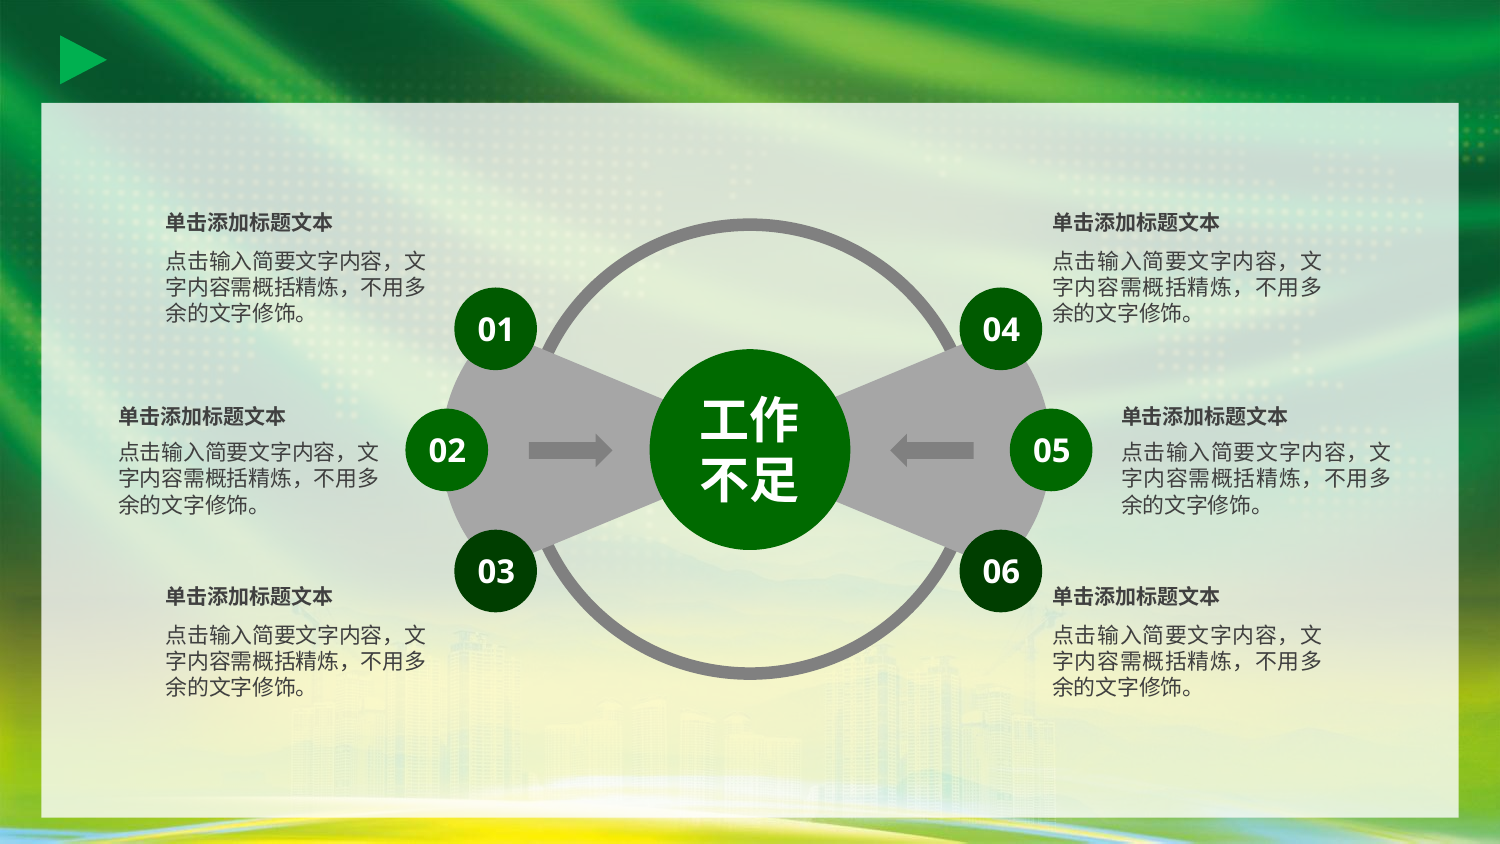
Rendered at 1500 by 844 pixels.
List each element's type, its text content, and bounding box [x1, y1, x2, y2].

text_box 点击输入简要文字内容，文字内容需概括精炼，不用多余的文字修饰。 [165, 621, 431, 701]
text_box 单击添加标题文本 [1052, 583, 1318, 609]
text_box 点击输入简要文字内容，文字内容需概括精炼，不用多余的文字修饰。 [165, 247, 431, 327]
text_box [959, 287, 1043, 371]
text_box [527, 431, 614, 470]
text_box 点击输入简要文字内容，文字内容需概括精炼，不用多余的文字修饰。 [1052, 247, 1323, 327]
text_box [454, 529, 537, 613]
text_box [1009, 408, 1093, 492]
text_box 单击添加标题文本 [1121, 403, 1387, 429]
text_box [405, 408, 489, 492]
text_box [445, 345, 649, 553]
text_box 点击输入简要文字内容，文字内容需概括精炼，不用多余的文字修饰。 [118, 438, 384, 518]
text_box 单击添加标题文本 [165, 209, 431, 235]
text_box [454, 287, 537, 371]
text_box [547, 507, 951, 675]
text_box 单击添加标题文本 [118, 403, 384, 429]
text_box 单击添加标题文本 [1052, 209, 1318, 235]
text_box [548, 223, 951, 391]
text_box 单击添加标题文本 [165, 583, 431, 609]
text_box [649, 349, 851, 550]
text_box [851, 344, 1048, 554]
text_box 点击输入简要文字内容，文字内容需概括精炼，不用多余的文字修饰。 [1121, 438, 1392, 518]
text_box [888, 431, 975, 470]
text_box 点击输入简要文字内容，文字内容需概括精炼，不用多余的文字修饰。 [1052, 621, 1323, 701]
picture [0, 0, 1500, 844]
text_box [959, 529, 1043, 613]
